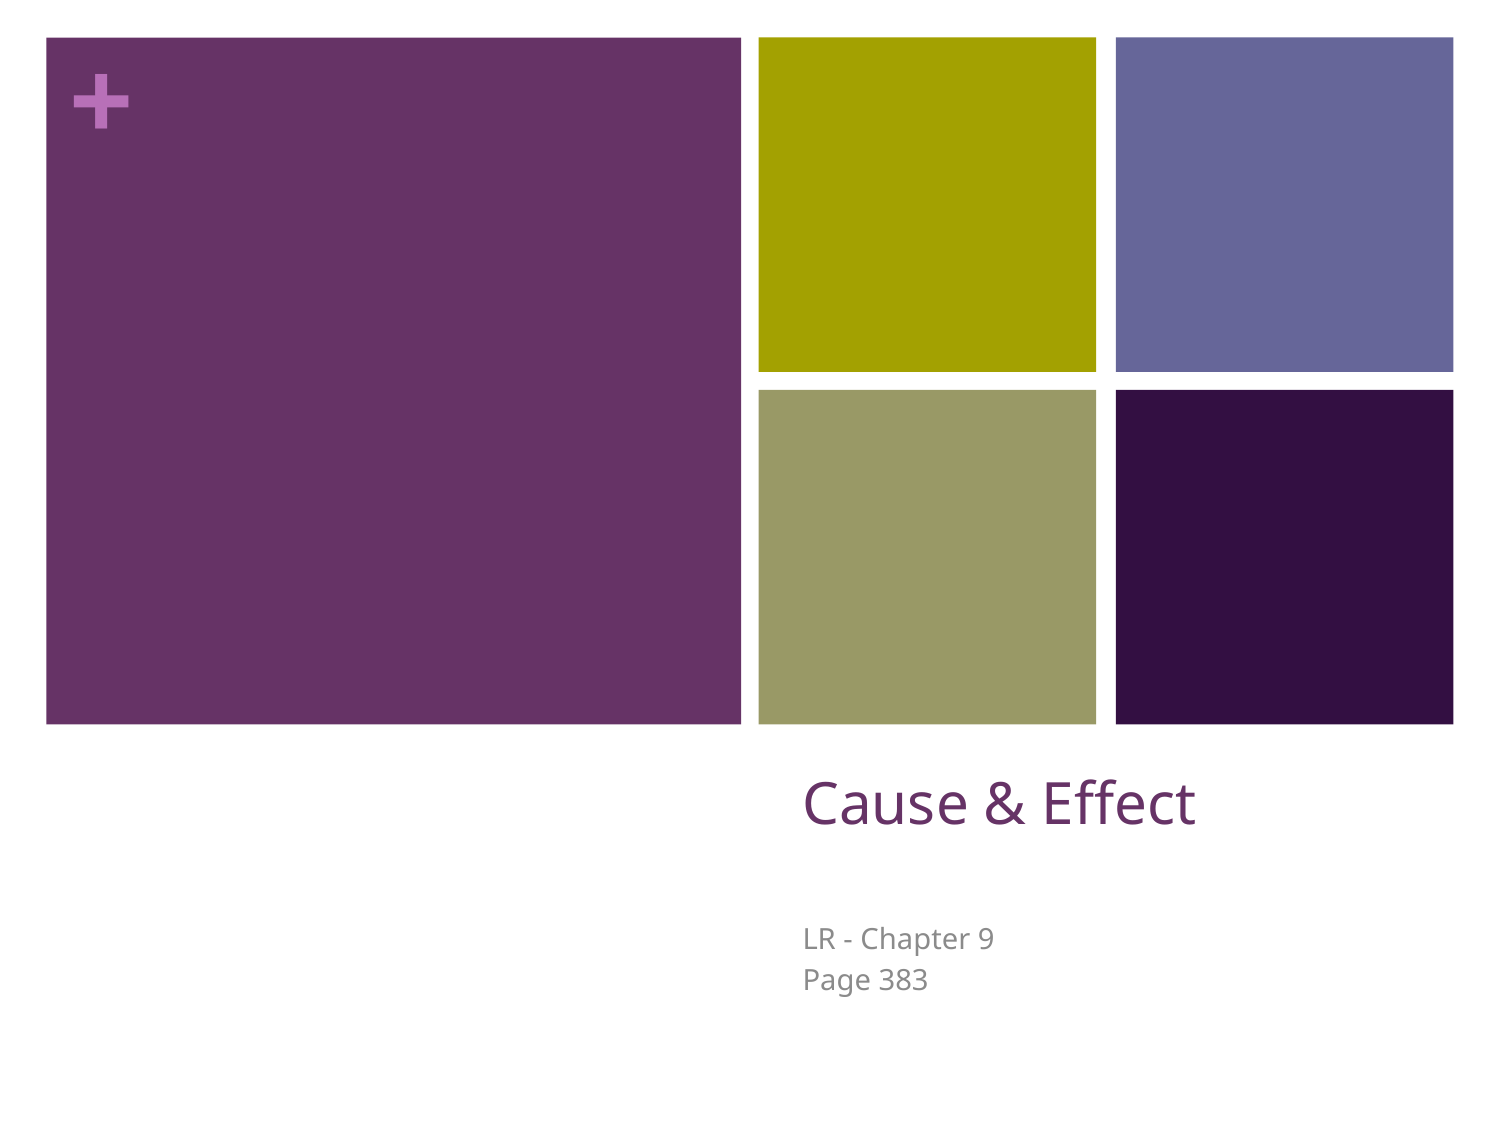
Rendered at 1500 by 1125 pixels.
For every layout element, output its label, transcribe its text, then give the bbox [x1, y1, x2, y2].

subtitle LR - Chapter 9 Page 383 [787, 912, 1450, 1036]
title Cause & Effect [787, 758, 1450, 912]
